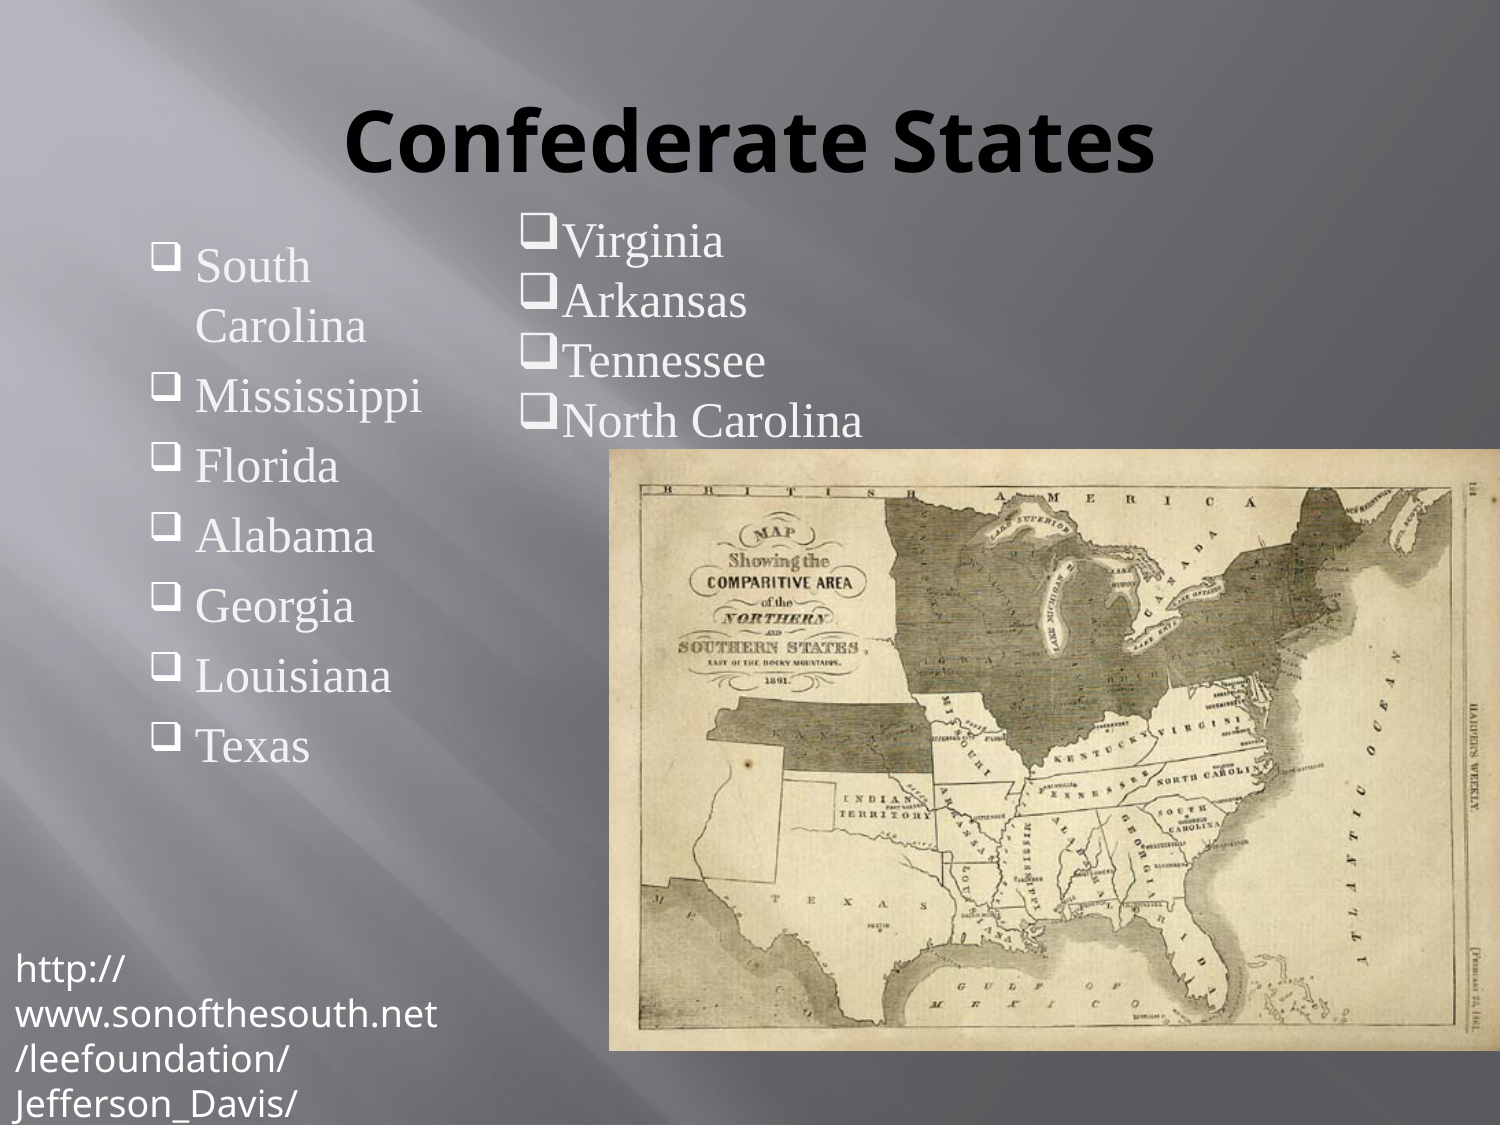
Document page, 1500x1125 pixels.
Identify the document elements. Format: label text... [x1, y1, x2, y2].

text_box Virginia Arkansas Tennessee North Carolina [462, 199, 925, 635]
title Confederate States [75, 45, 1425, 233]
list South Carolina Mississippi Florida Alabama Georgia Louisiana Texas [37, 224, 488, 968]
text_box http://www.sonofthesouth.net/leefoundation/Jefferson_Davis/Confederate_States_Map.jpg [0, 937, 463, 1125]
picture [609, 449, 1500, 1051]
